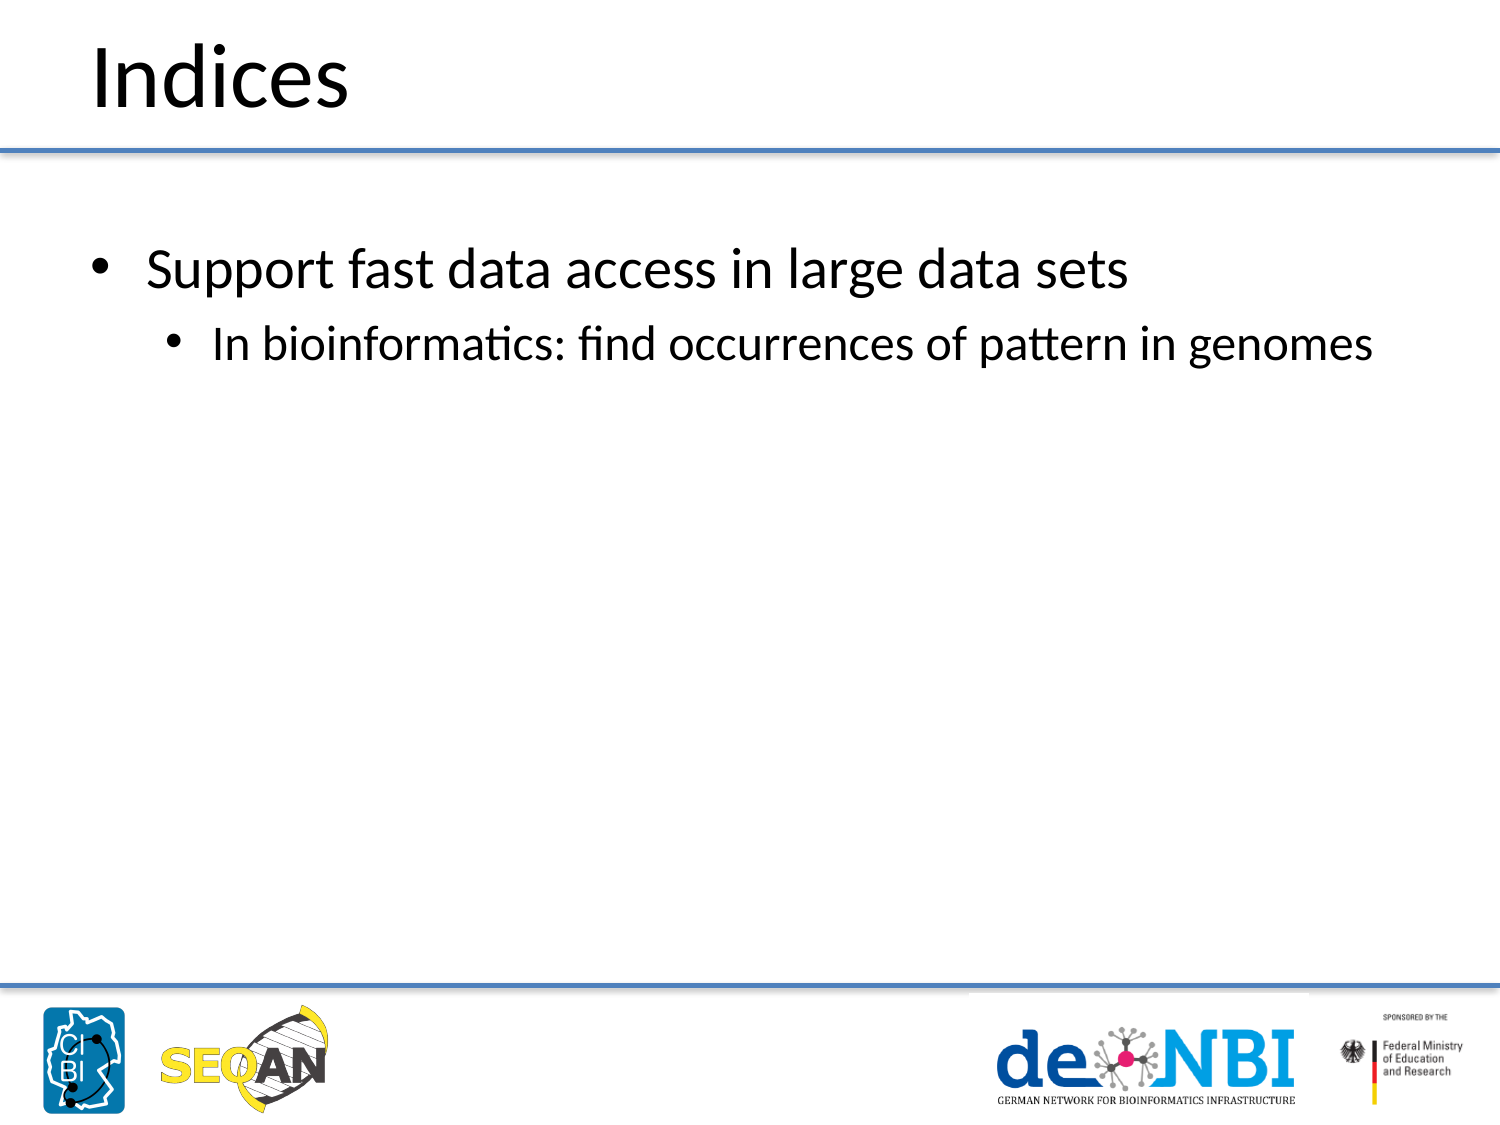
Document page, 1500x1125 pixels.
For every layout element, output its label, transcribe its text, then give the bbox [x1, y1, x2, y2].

picture [141, 1002, 332, 1121]
picture [48, 1010, 120, 1109]
picture [969, 993, 1309, 1122]
list Support fast data access in large data sets In bioinformatics: find occurrences of pattern in genomes [75, 222, 1425, 888]
title Indices [75, 25, 1425, 145]
